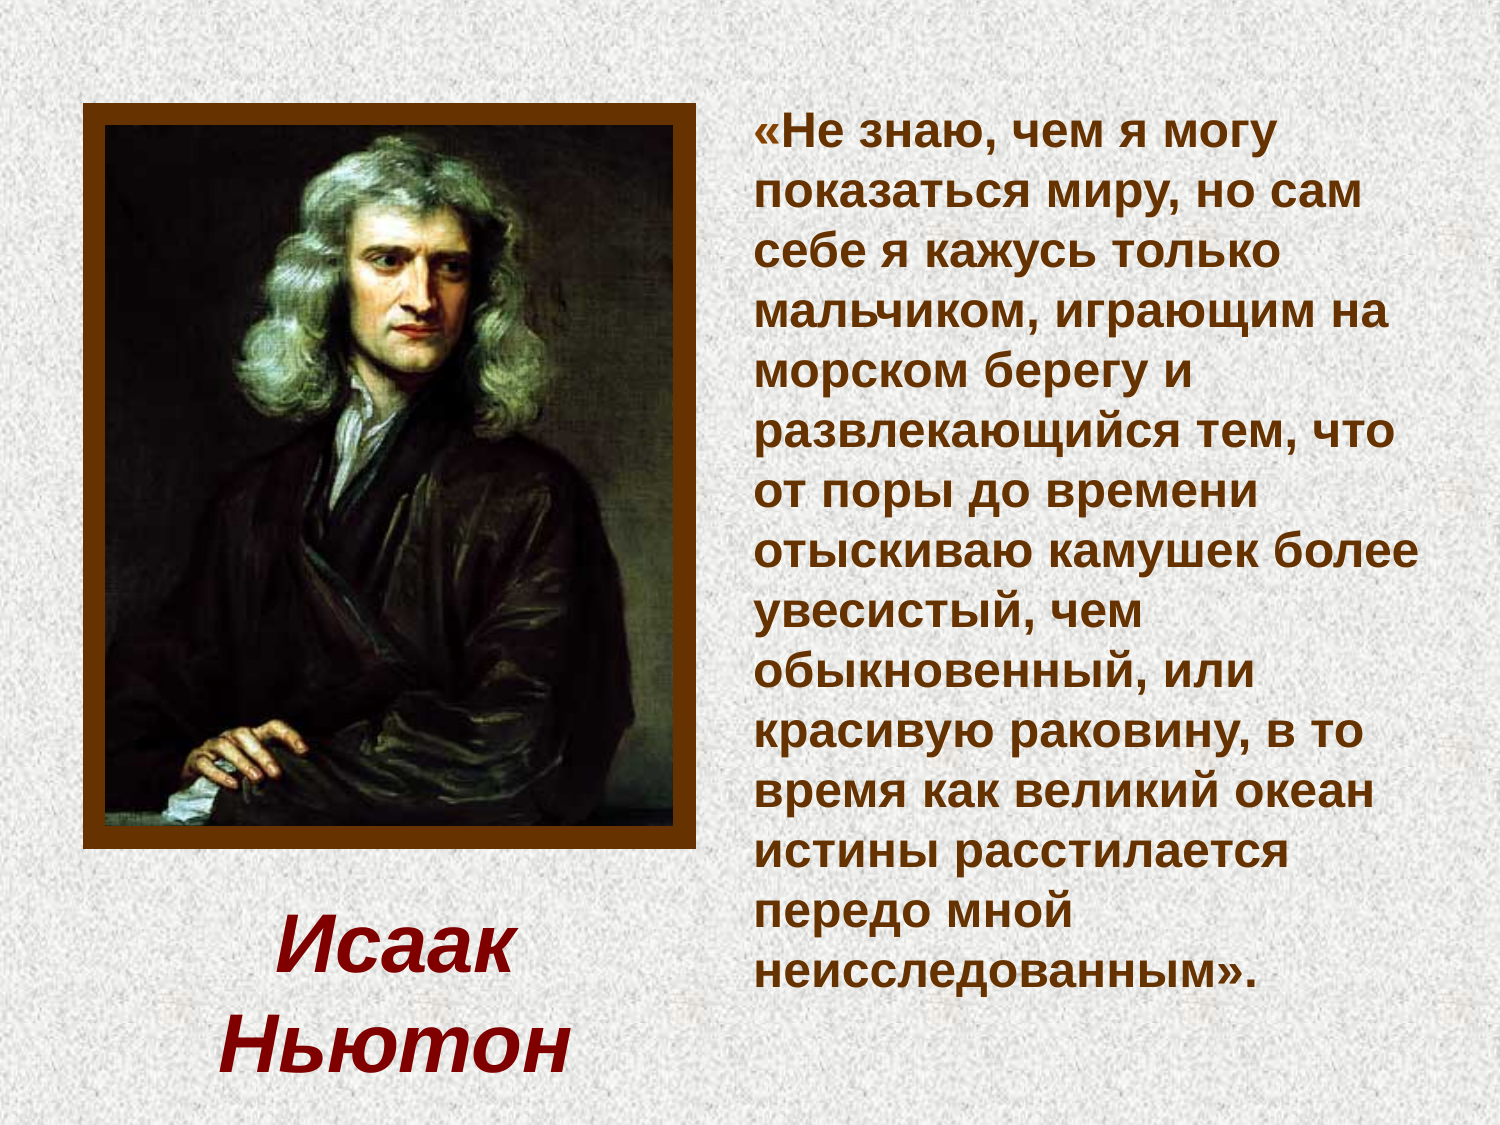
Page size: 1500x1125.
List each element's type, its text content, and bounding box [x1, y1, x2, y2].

text_box «Не знаю, чем я могу показаться миру, но сам себе я кажусь только мальчиком, играющим на морском берегу и развлекающийся тем, что от поры до времени отыскиваю камушек более увесистый, чем обыкновенный, или красивую раковину, в то время как великий океан истины расстилается передо мной неисследованным». [738, 90, 1436, 1005]
picture [0, 0, 1500, 1125]
text_box Исаак Ньютон [88, 881, 703, 1097]
